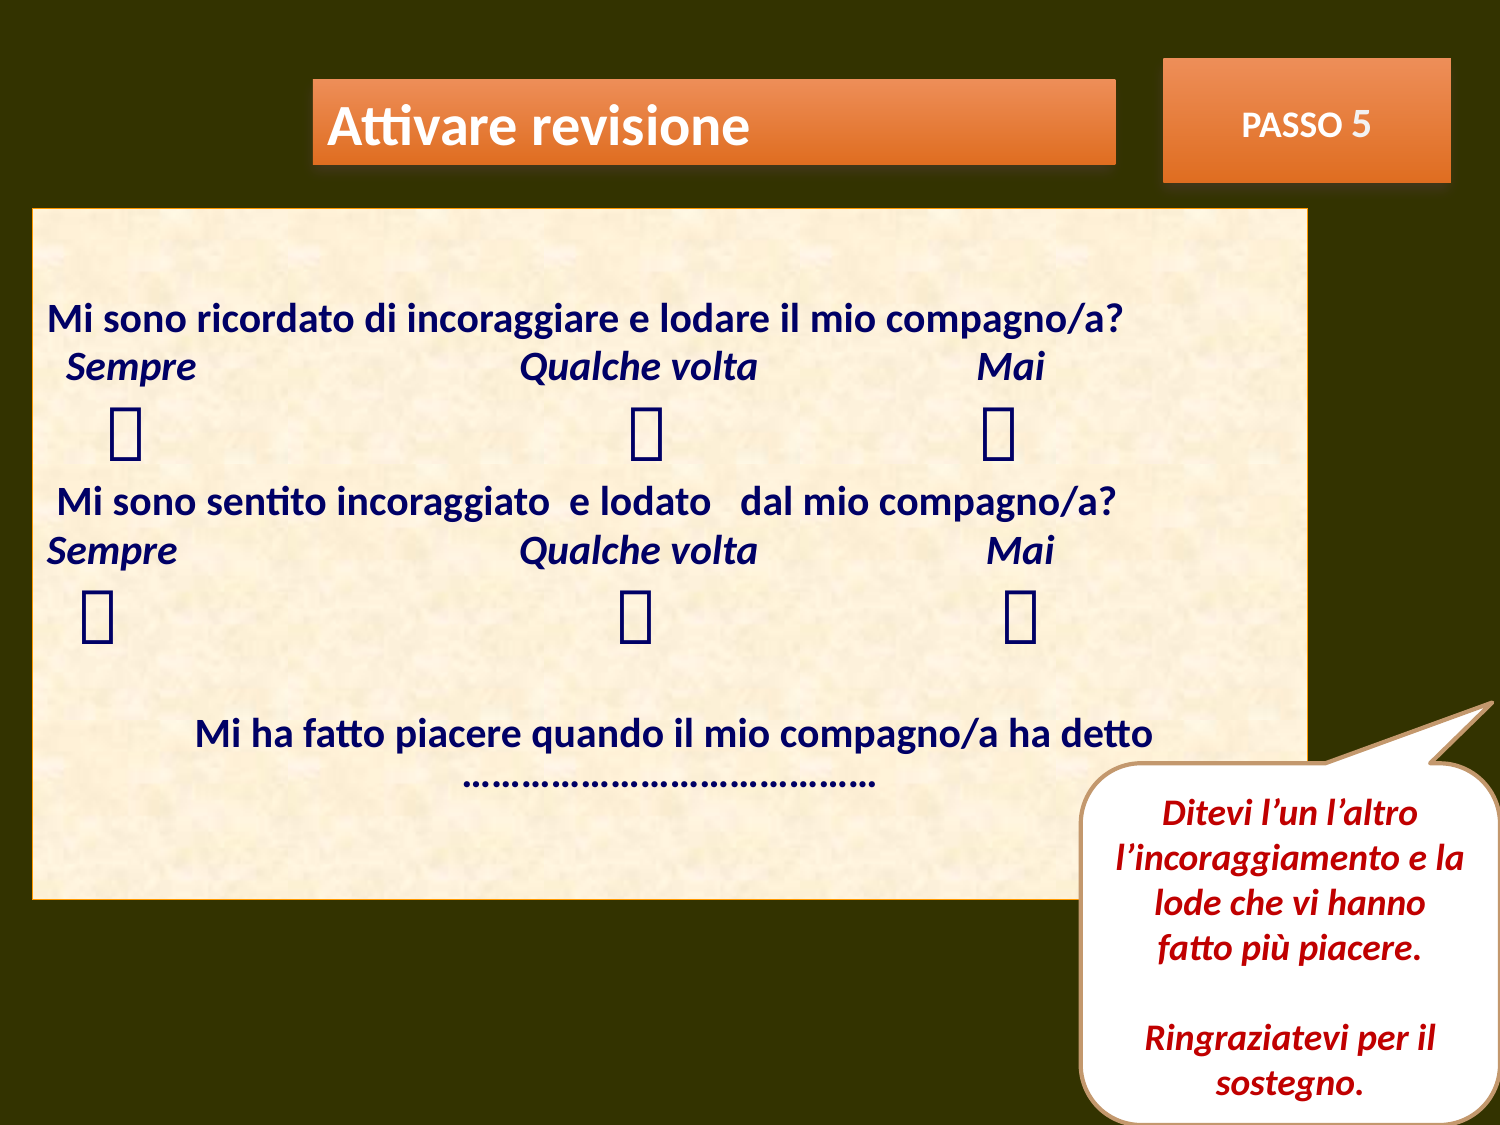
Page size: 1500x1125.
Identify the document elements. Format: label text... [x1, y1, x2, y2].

text_box Attivare revisione [312, 79, 1116, 165]
subtitle Mi sono ricordato di incoraggiare e lodare il mio compagno/a? Sempre Qualche volta Mai    Mi sono sentito incoraggiato e lodato dal mio compagno/a? Sempre Qualche volta Mai    Mi ha fatto piacere quando il mio compagno/a ha detto …………………………………… [32, 208, 1308, 900]
text_box Ditevi l’un l’altro l’incoraggiamento e la lode che vi hanno fatto più piacere. Ringraziatevi per il sostegno. [1078, 700, 1500, 1125]
text_box PASSO 5 [1163, 58, 1451, 183]
